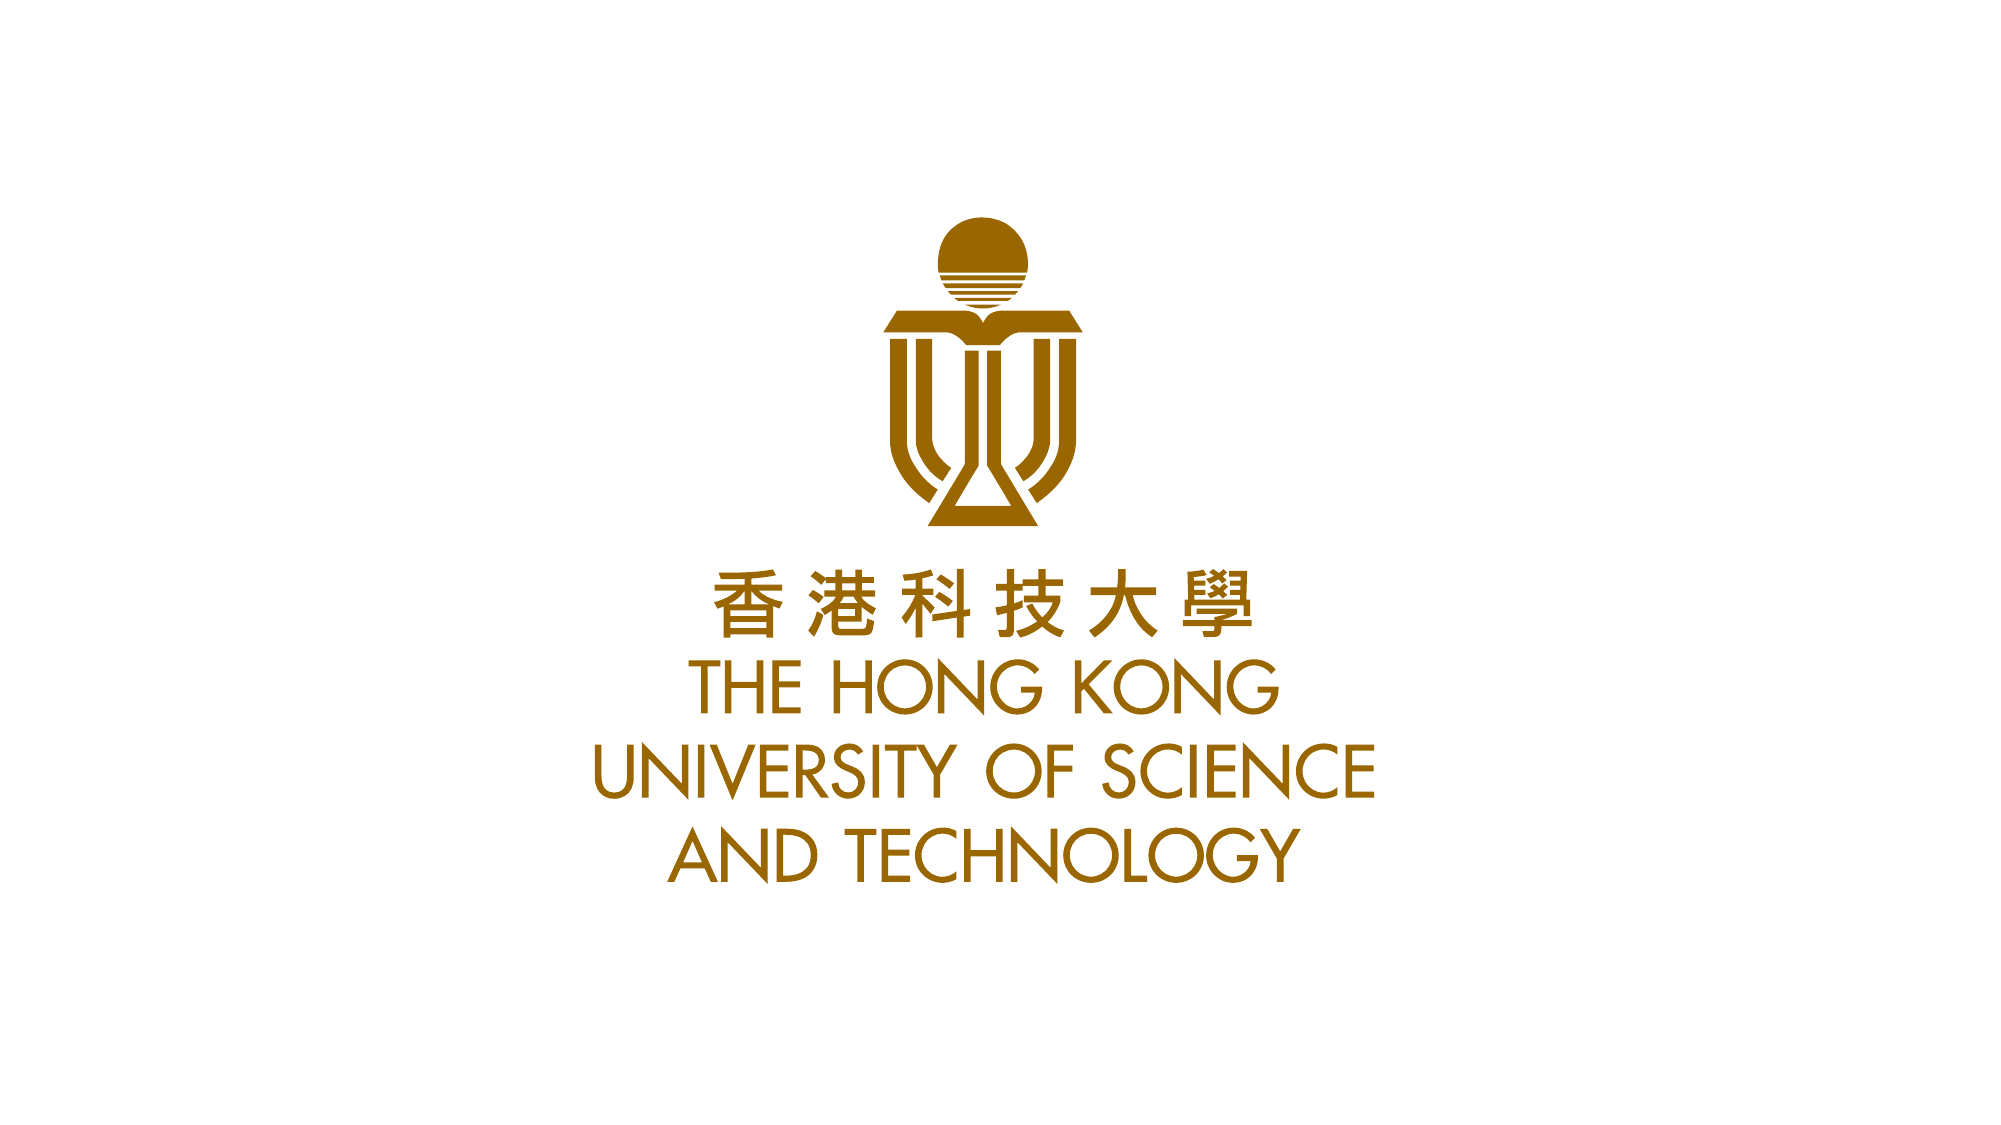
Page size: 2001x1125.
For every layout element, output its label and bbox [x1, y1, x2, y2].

text_box [594, 217, 1375, 884]
